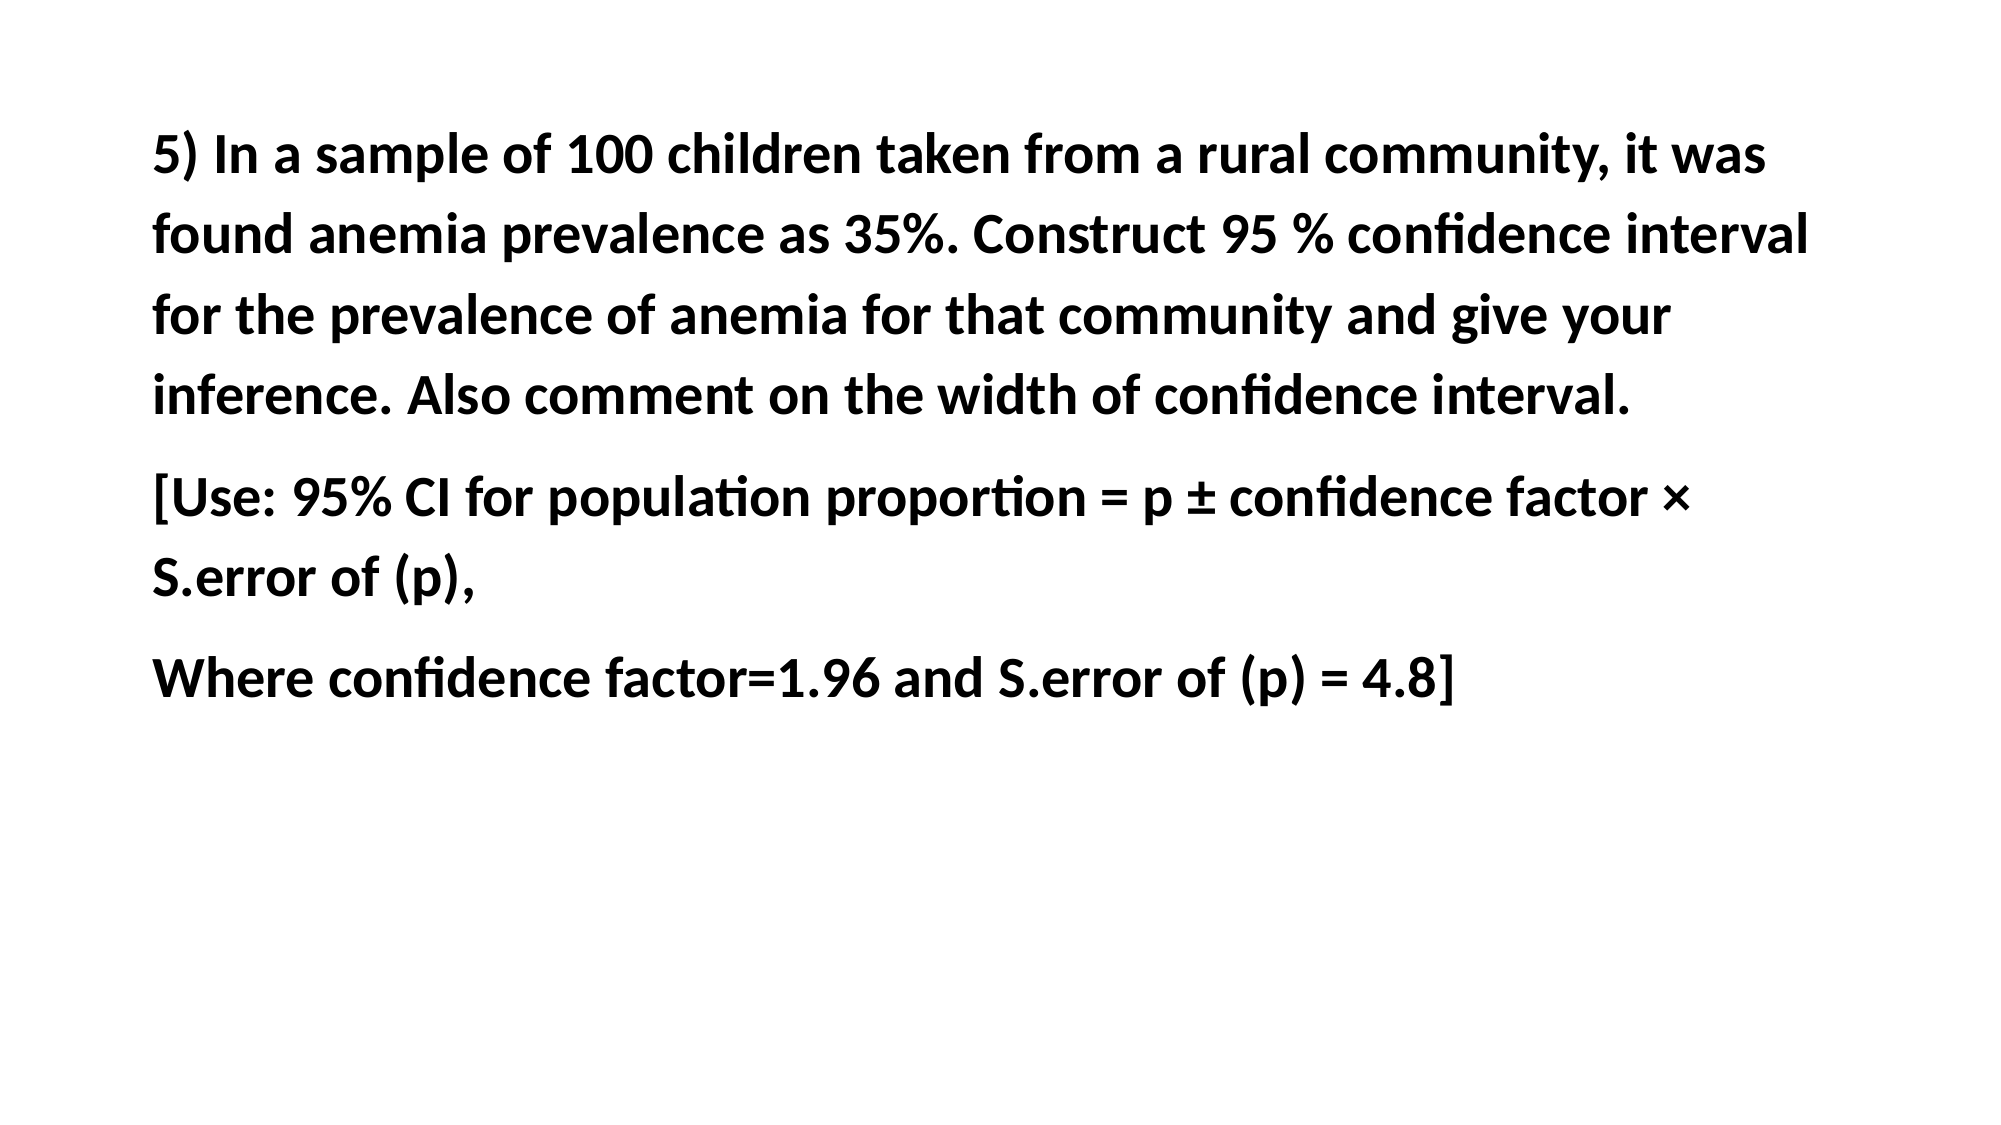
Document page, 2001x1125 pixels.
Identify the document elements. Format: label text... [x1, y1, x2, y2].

list 5) In a sample of 100 children taken from a rural community, it was found anemia prevalence as 35%. Construct 95 % confidence interval for the prevalence of anemia for that community and give your inference. Also comment on the width of confidence interval. [Use: 95% CI for population proportion = p ± confidence factor × S.error of (p), Where confidence factor=1.96 and S.error of (p) = 4.8] [137, 97, 1863, 1014]
